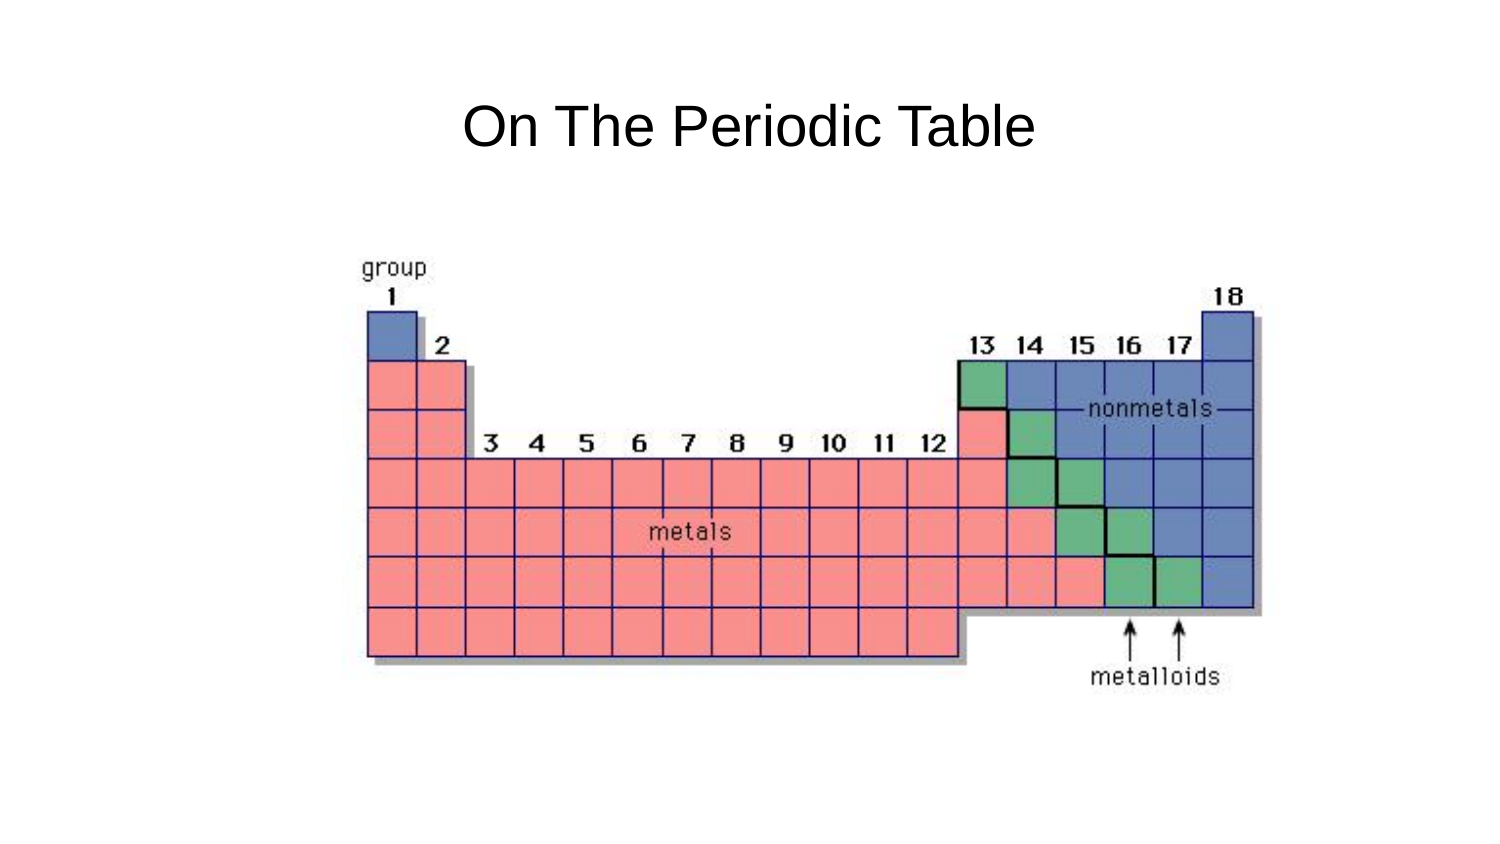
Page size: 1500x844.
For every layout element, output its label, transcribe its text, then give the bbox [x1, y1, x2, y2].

title On The Periodic Table [51, 72, 1449, 167]
picture [342, 241, 1281, 699]
